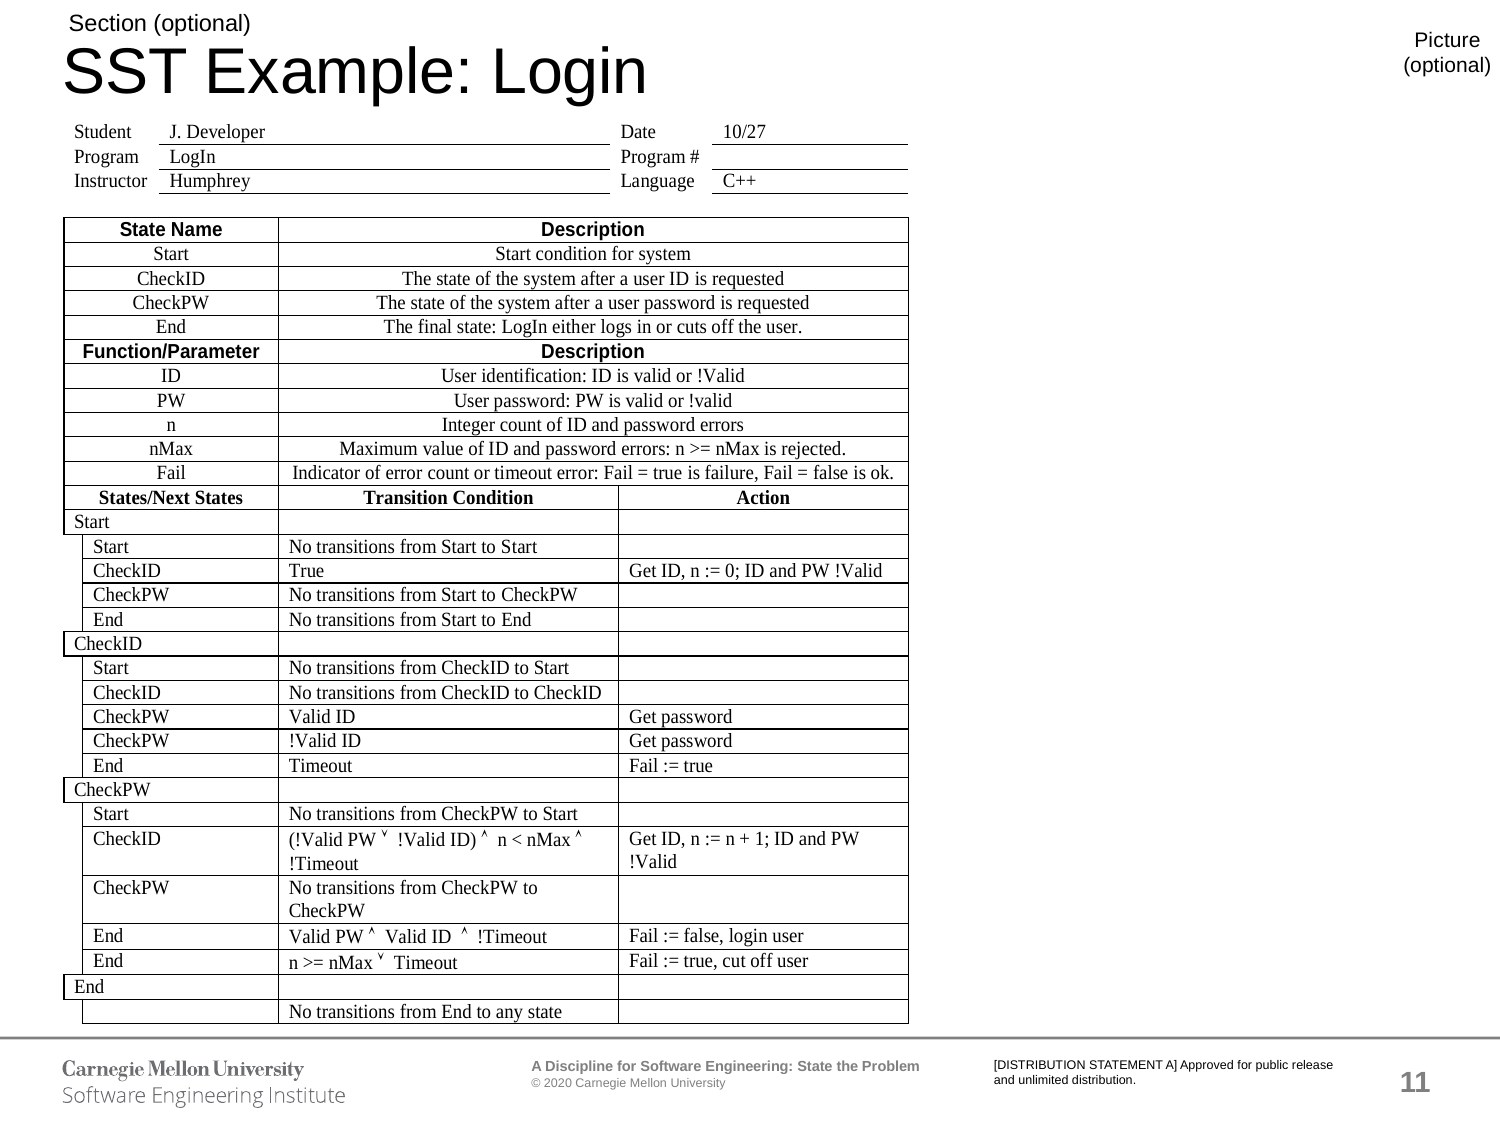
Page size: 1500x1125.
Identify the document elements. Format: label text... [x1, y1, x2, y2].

title SST Example: Login [62, 37, 1338, 182]
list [62, 120, 911, 1054]
